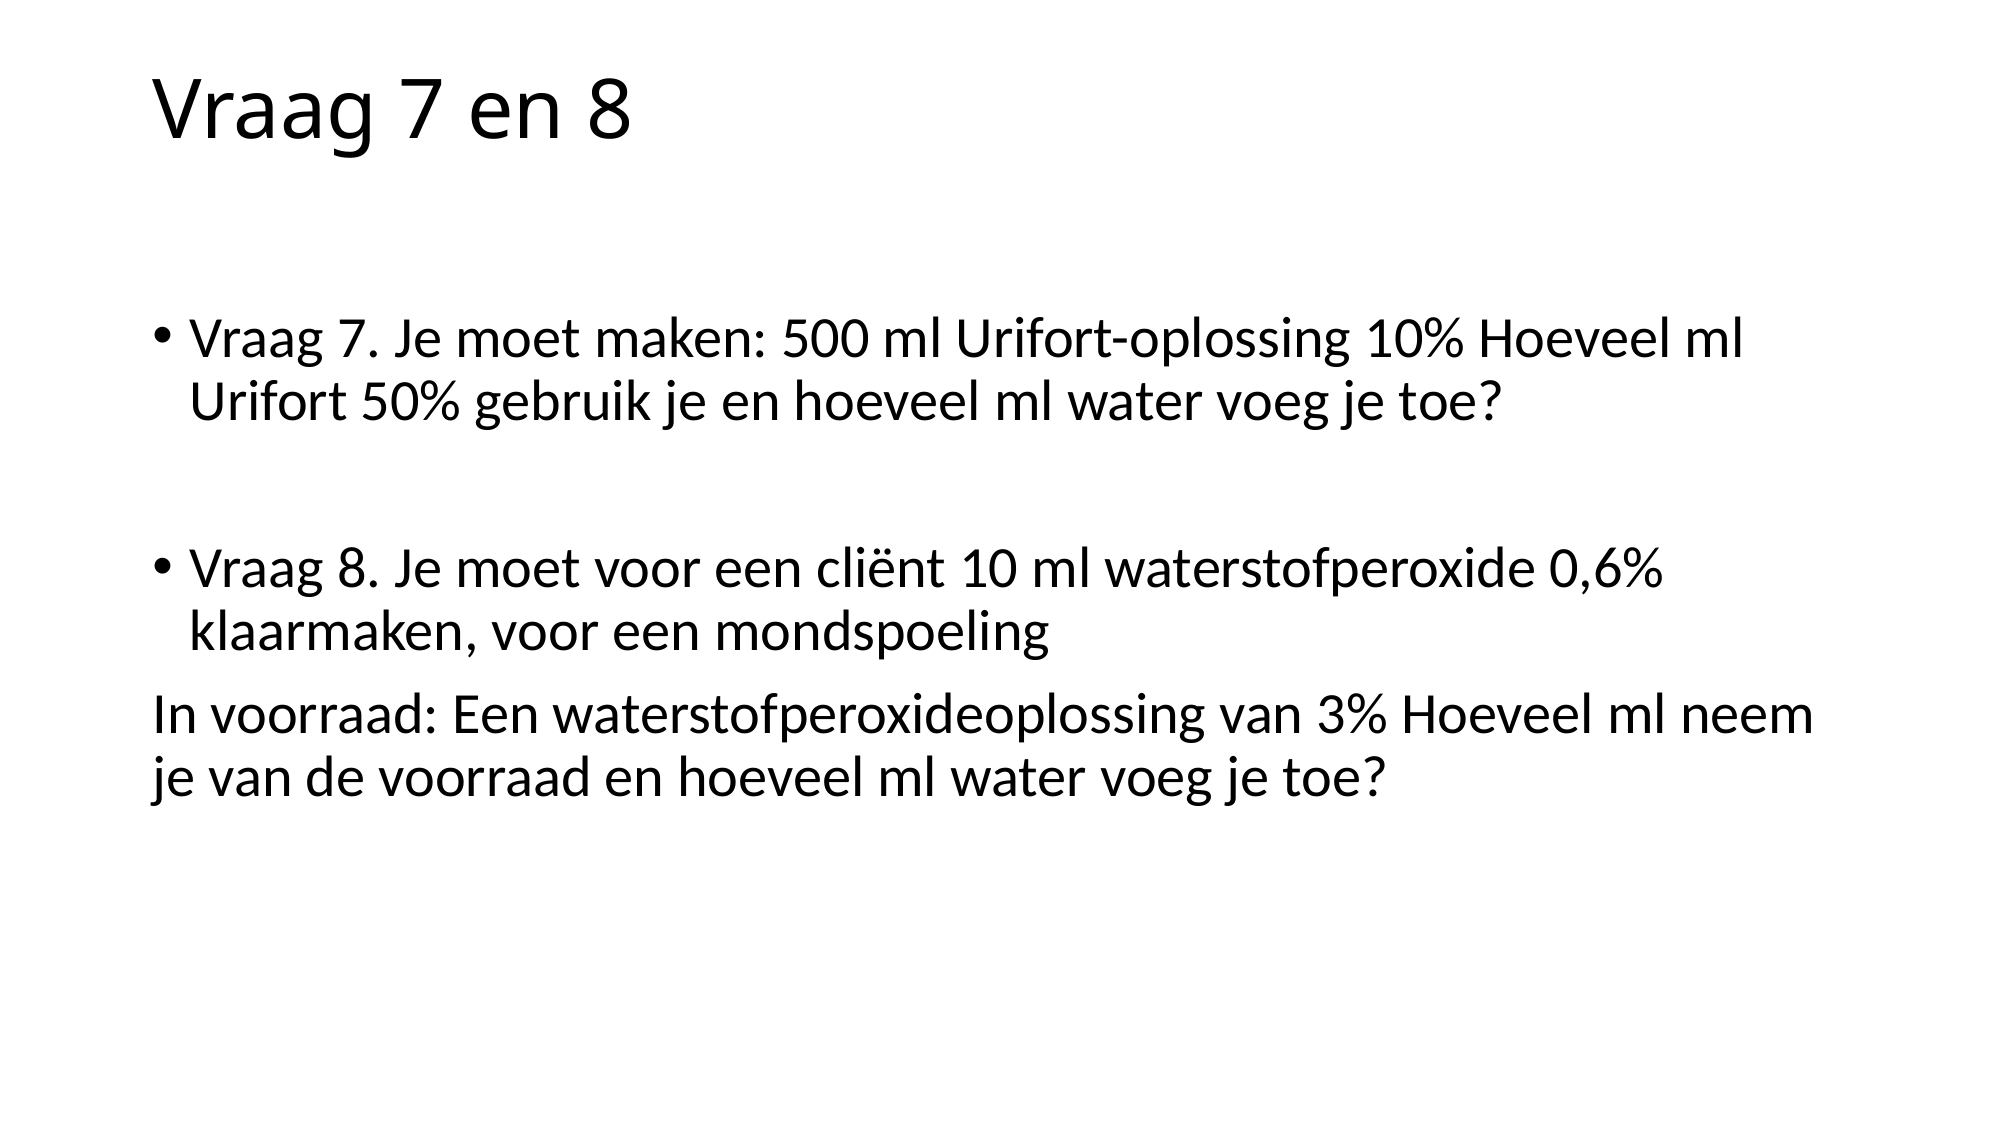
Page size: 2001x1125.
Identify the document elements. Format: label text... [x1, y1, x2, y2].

list Vraag 7. Je moet maken: 500 ml Urifort-oplossing 10% Hoeveel ml Urifort 50% gebruik je en hoeveel ml water voeg je toe? Vraag 8. Je moet voor een cliënt 10 ml waterstofperoxide 0,6% klaarmaken, voor een mondspoeling In voorraad: Een waterstofperoxideoplossing van 3% Hoeveel ml neem je van de voorraad en hoeveel ml water voeg je toe? [137, 299, 1863, 1014]
title Vraag 7 en 8 [137, 59, 1863, 165]
